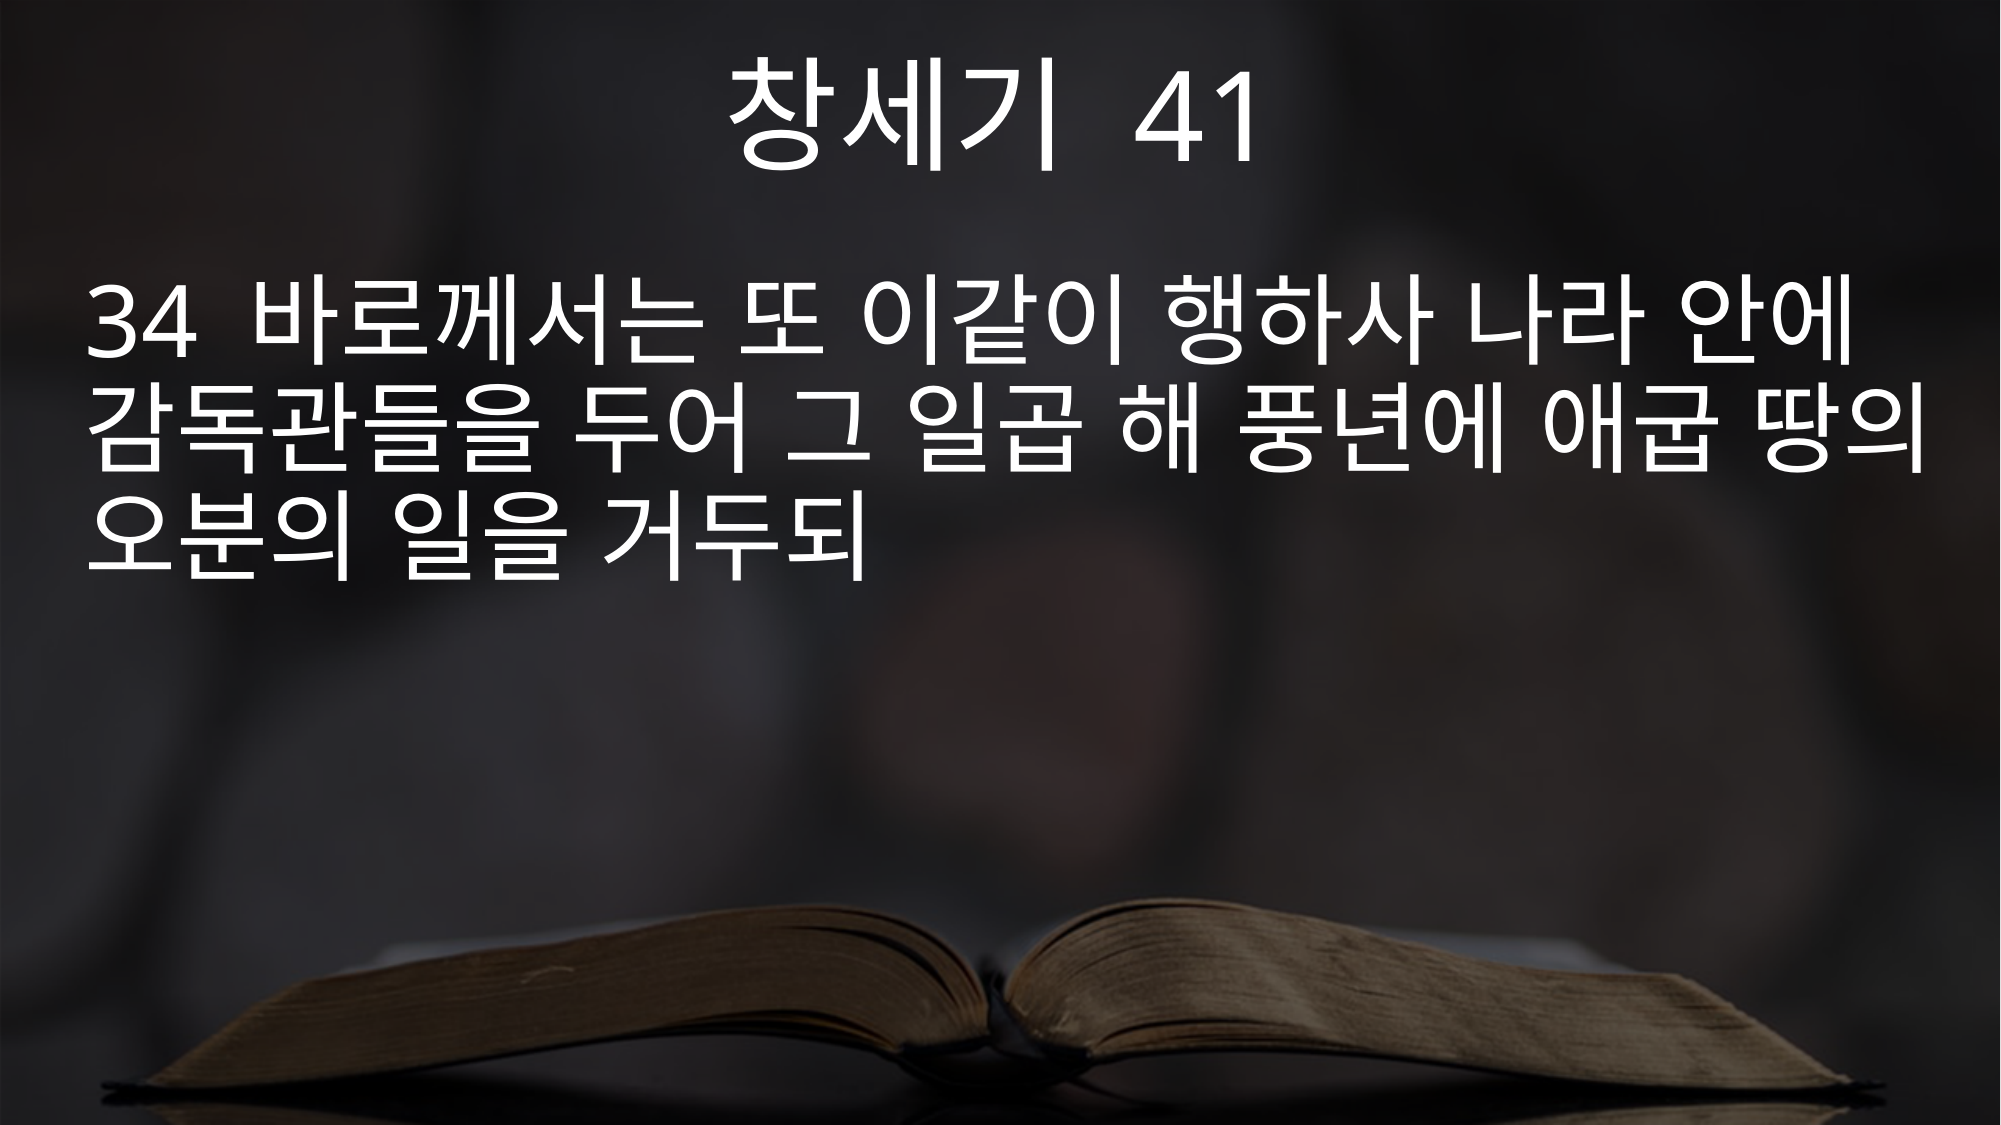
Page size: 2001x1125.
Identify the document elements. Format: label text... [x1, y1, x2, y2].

picture [0, 0, 2001, 1125]
footer 창세기 41 [0, 32, 2000, 192]
list 34 바로께서는 또 이같이 행하사 나라 안에 감독관들을 두어 그 일곱 해 풍년에 애굽 땅의 오분의 일을 거두되 [69, 263, 1953, 423]
